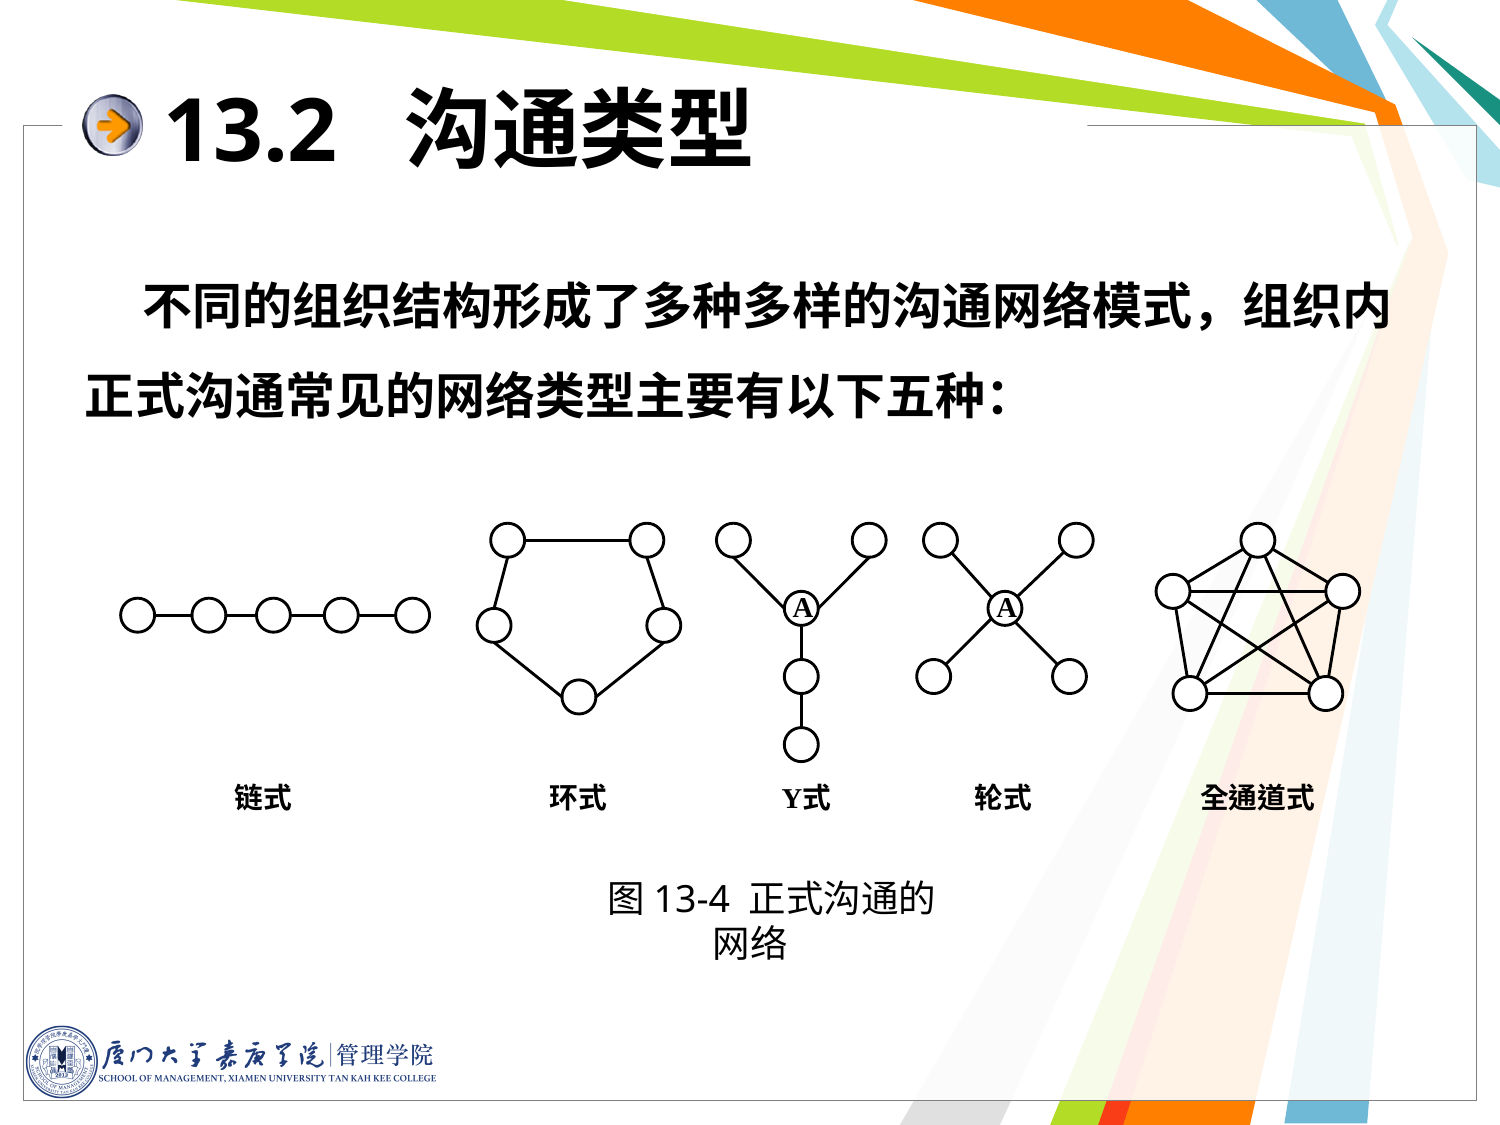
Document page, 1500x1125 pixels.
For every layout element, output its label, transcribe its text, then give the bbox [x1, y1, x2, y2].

picture [24, 1024, 438, 1100]
text_box 不同的组织结构形成了多种多样的沟通网络模式，组织内正式沟通常见的网络类型主要有以下五种： [70, 236, 1430, 432]
picture [82, 94, 143, 156]
title 13.2 沟通类型 [148, 32, 1182, 220]
text_box 图13-4 正式沟通的网络 [532, 889, 967, 950]
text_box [114, 516, 1386, 827]
